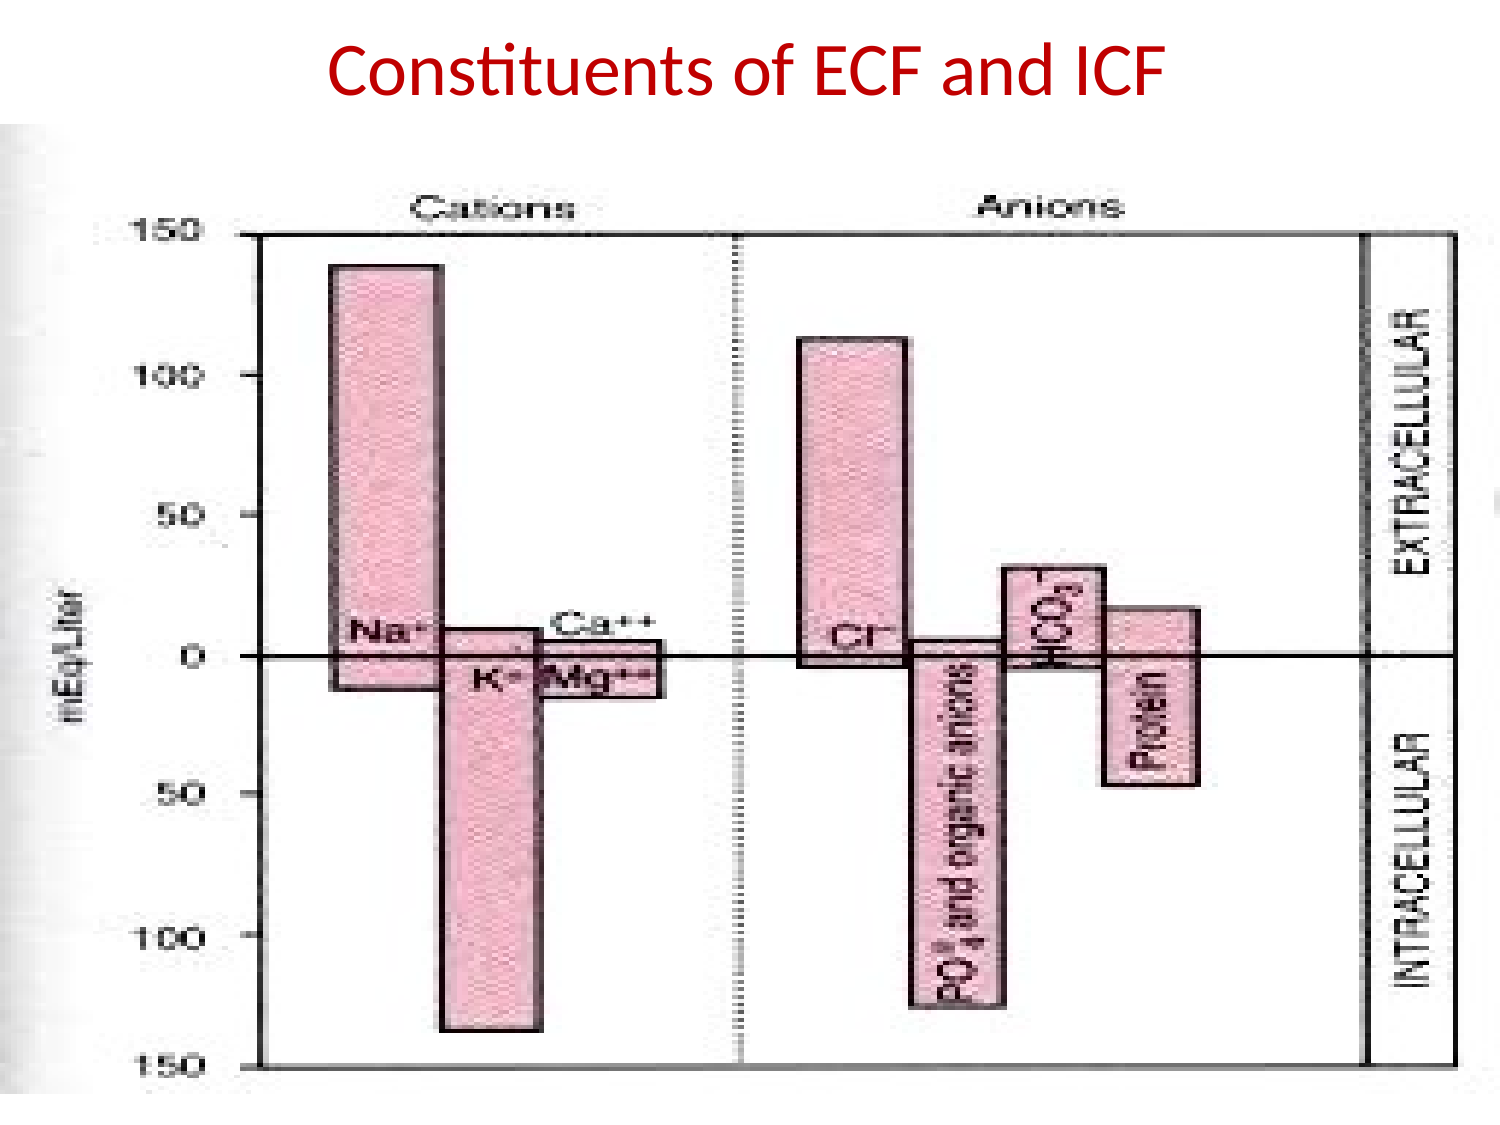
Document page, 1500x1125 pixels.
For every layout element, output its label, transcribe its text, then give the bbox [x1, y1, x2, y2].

title Constituents of ECF and ICF [37, 12, 1475, 119]
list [0, 124, 1500, 1095]
